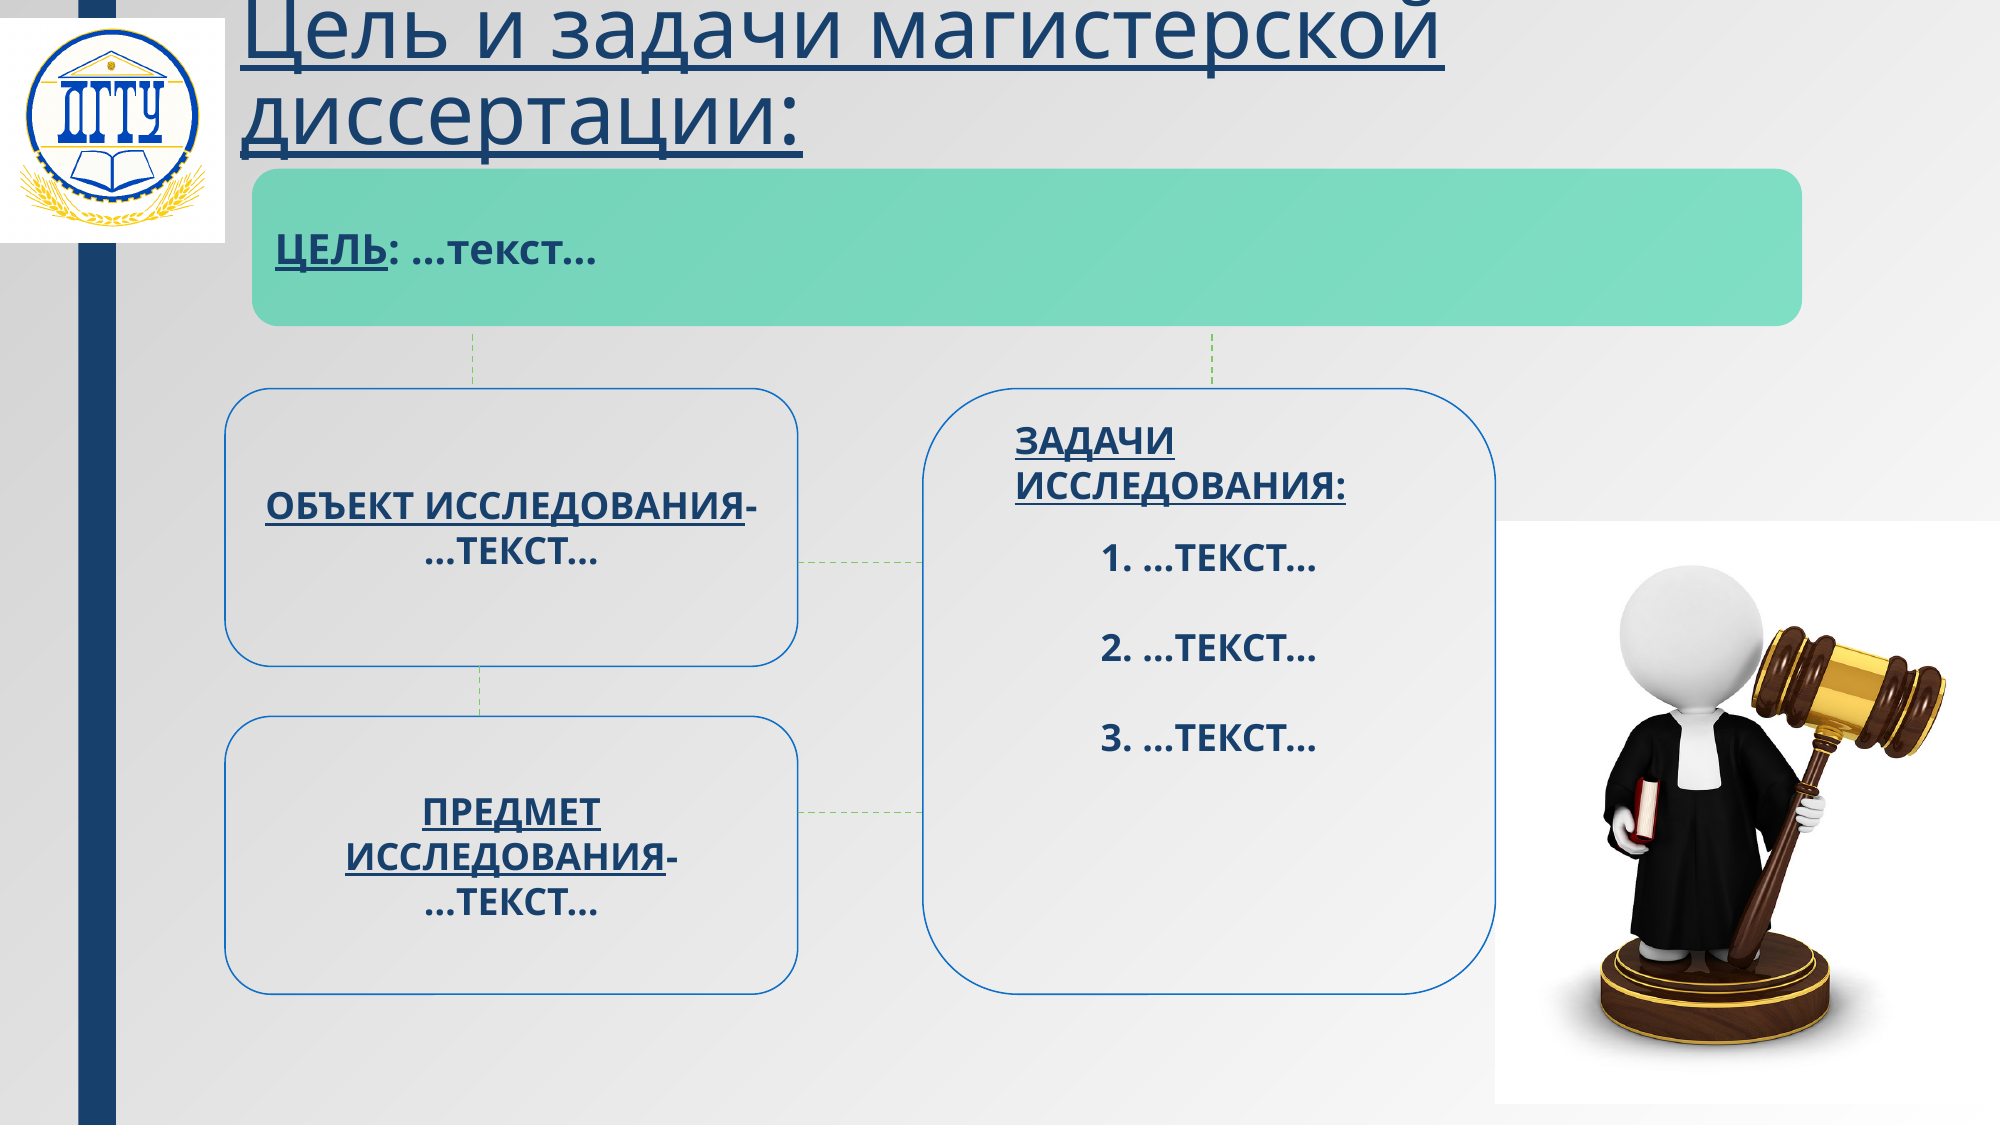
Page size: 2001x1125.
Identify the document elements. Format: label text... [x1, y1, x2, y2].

text_box 1. …ТЕКСТ… 2. …ТЕКСТ… 3. …ТЕКСТ… [922, 388, 1496, 995]
text_box Цель и задачи магистерской диссертации: [225, 69, 1775, 170]
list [1495, 521, 2000, 1104]
text_box ПРЕДМЕТ ИССЛЕДОВАНИЯ- …ТЕКСТ… [225, 716, 798, 995]
text_box ЗАДАЧИ ИССЛЕДОВАНИЯ: [999, 409, 1468, 515]
text_box ОБЪЕКТ ИССЛЕДОВАНИЯ- …ТЕКСТ… [225, 388, 798, 667]
text_box ЦЕЛЬ: …текст… [252, 168, 1803, 327]
picture [0, 18, 225, 243]
